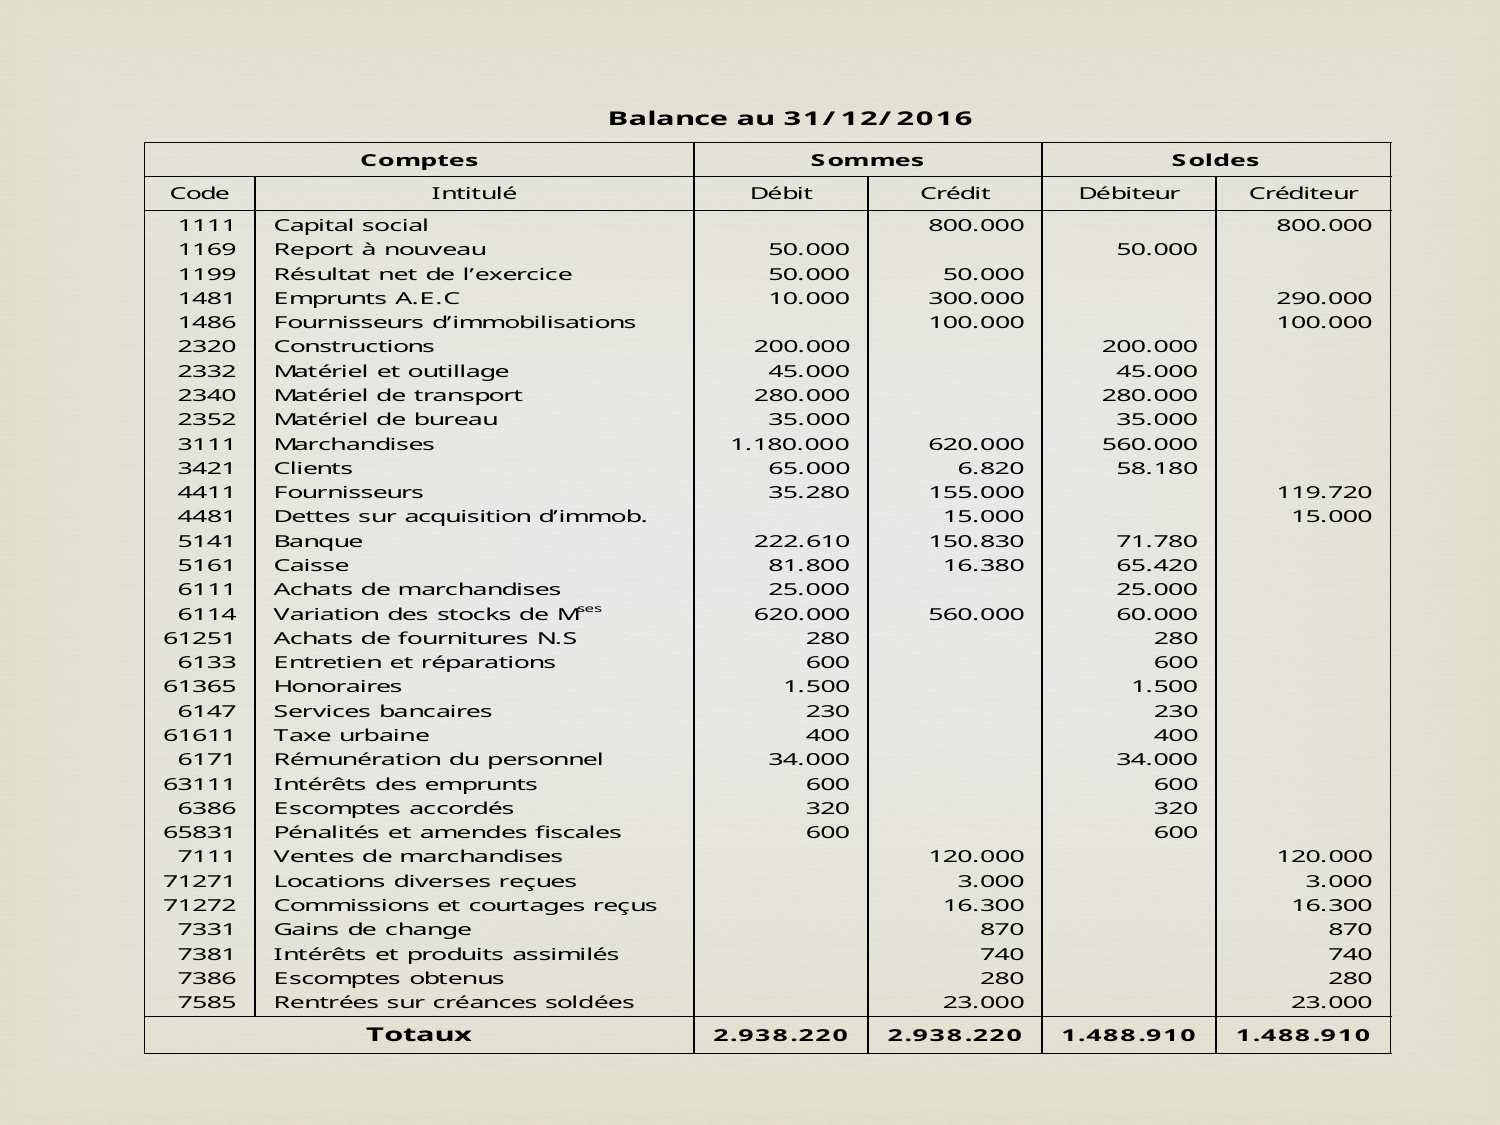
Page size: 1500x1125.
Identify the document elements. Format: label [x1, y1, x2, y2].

picture [0, 94, 1500, 1083]
